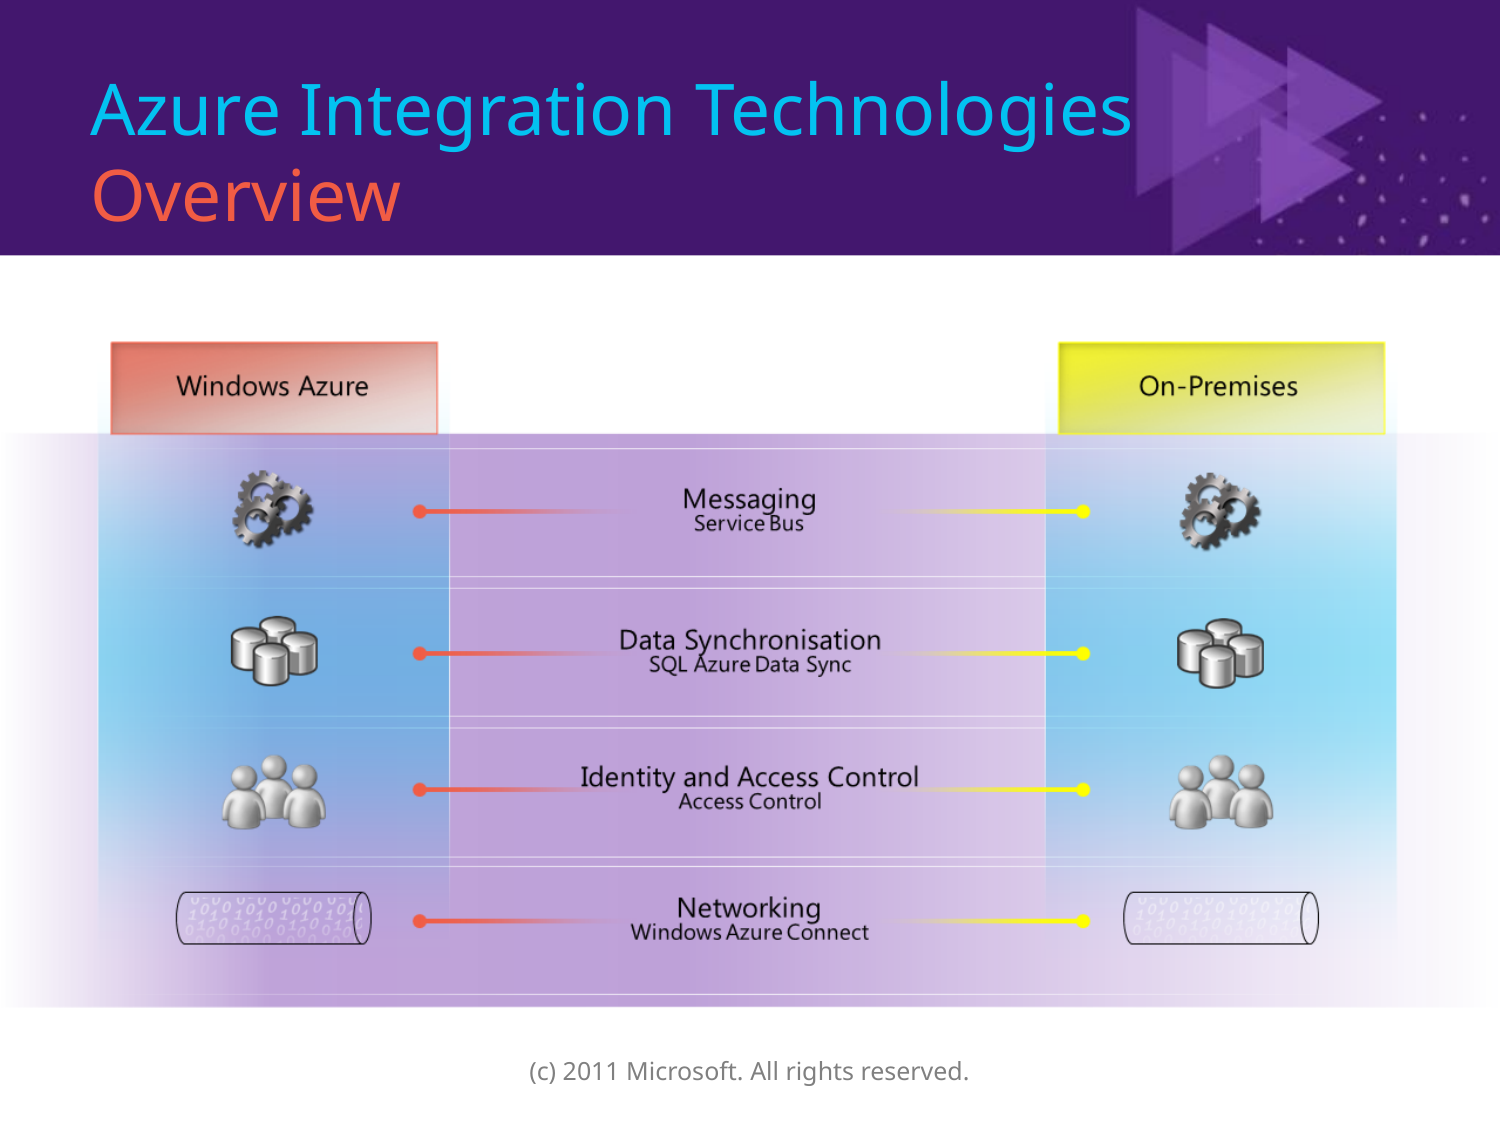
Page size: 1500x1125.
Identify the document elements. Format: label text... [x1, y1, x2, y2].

picture [0, 339, 1500, 1008]
picture [0, 0, 1500, 255]
title Azure Integration Technologies Overview [75, 56, 1425, 244]
footer (c) 2011 Microsoft. All rights reserved. [512, 1042, 988, 1103]
